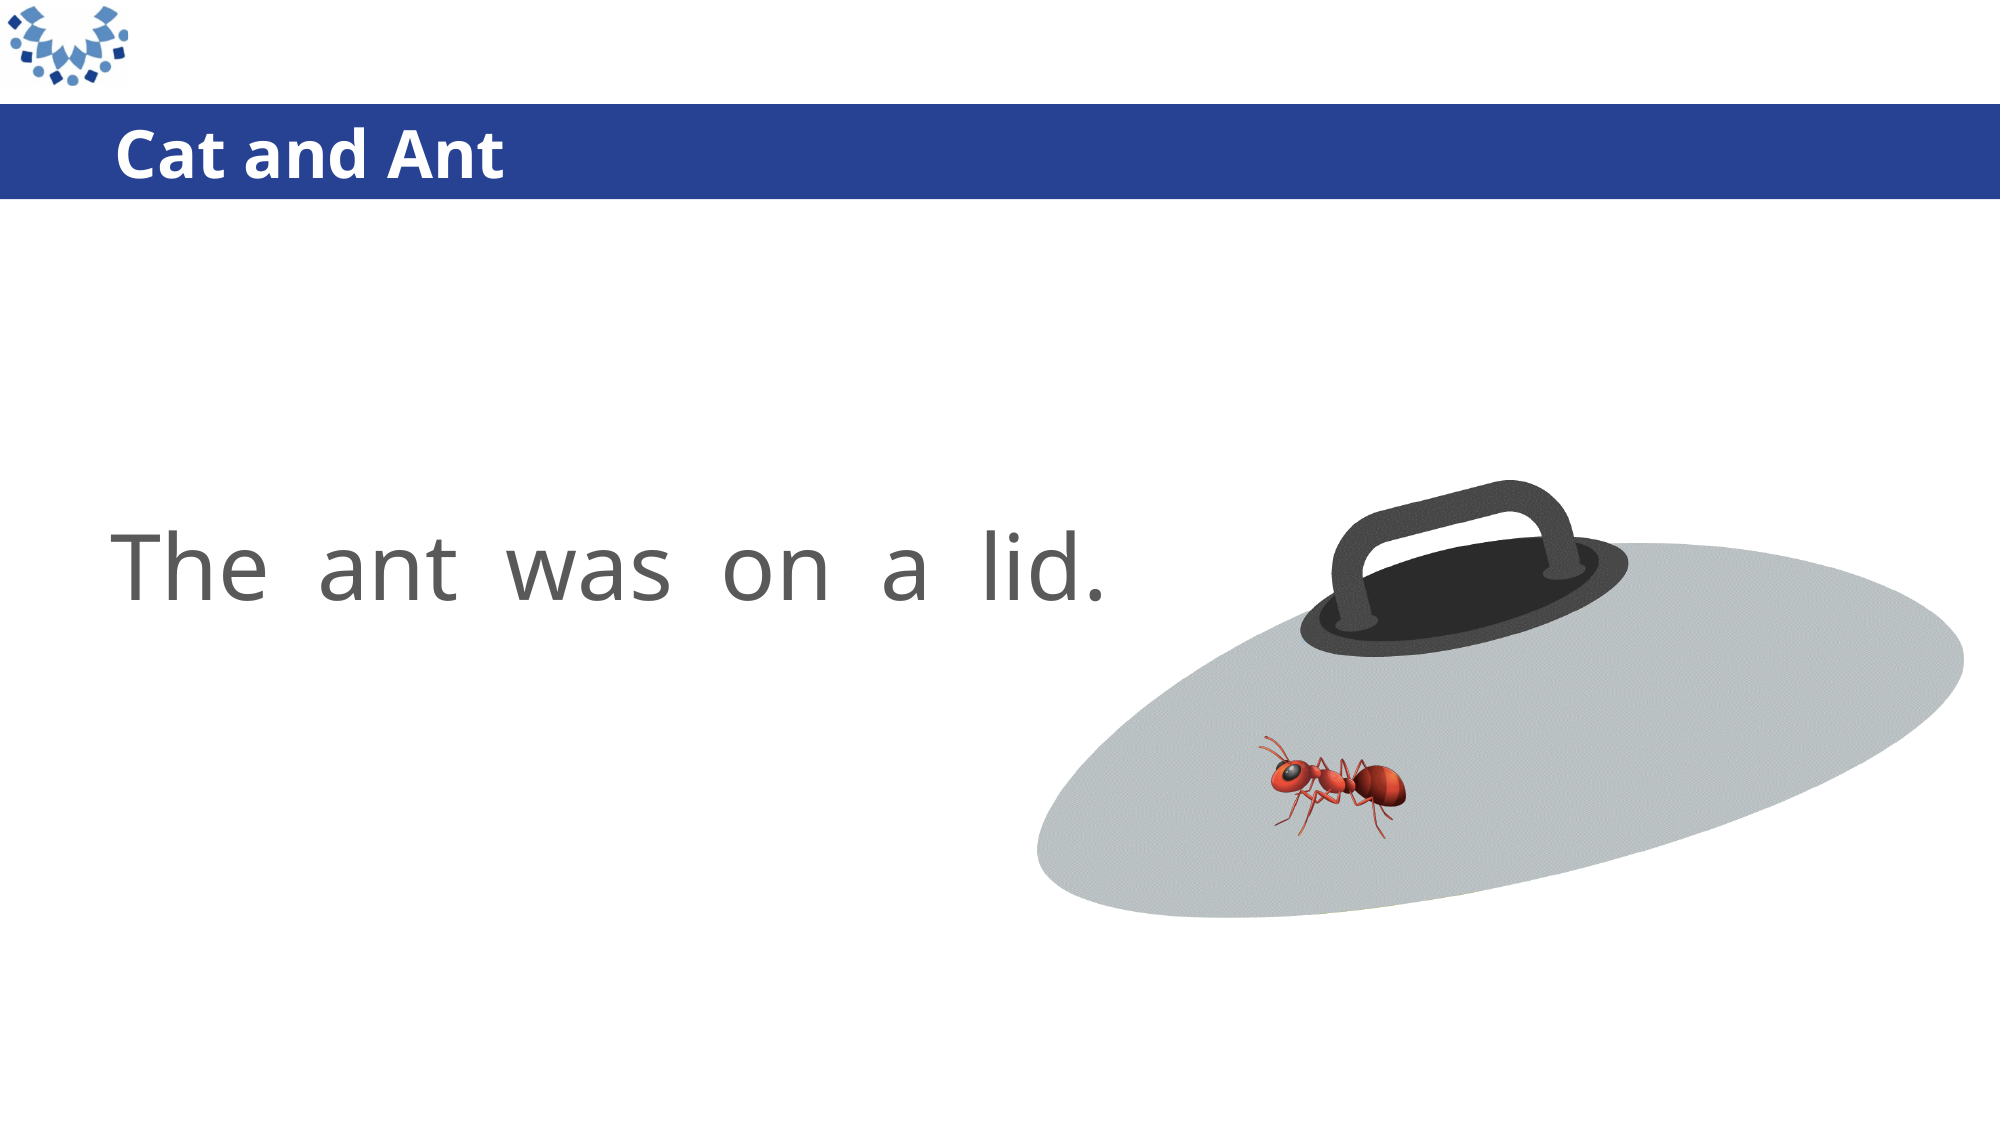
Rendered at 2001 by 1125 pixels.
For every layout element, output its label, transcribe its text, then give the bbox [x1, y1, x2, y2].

text_box The ant was on a lid. [72, 516, 1037, 612]
picture [1037, 480, 1964, 918]
picture [0, 5, 129, 87]
text_box Cat and Ant [0, 104, 2000, 200]
